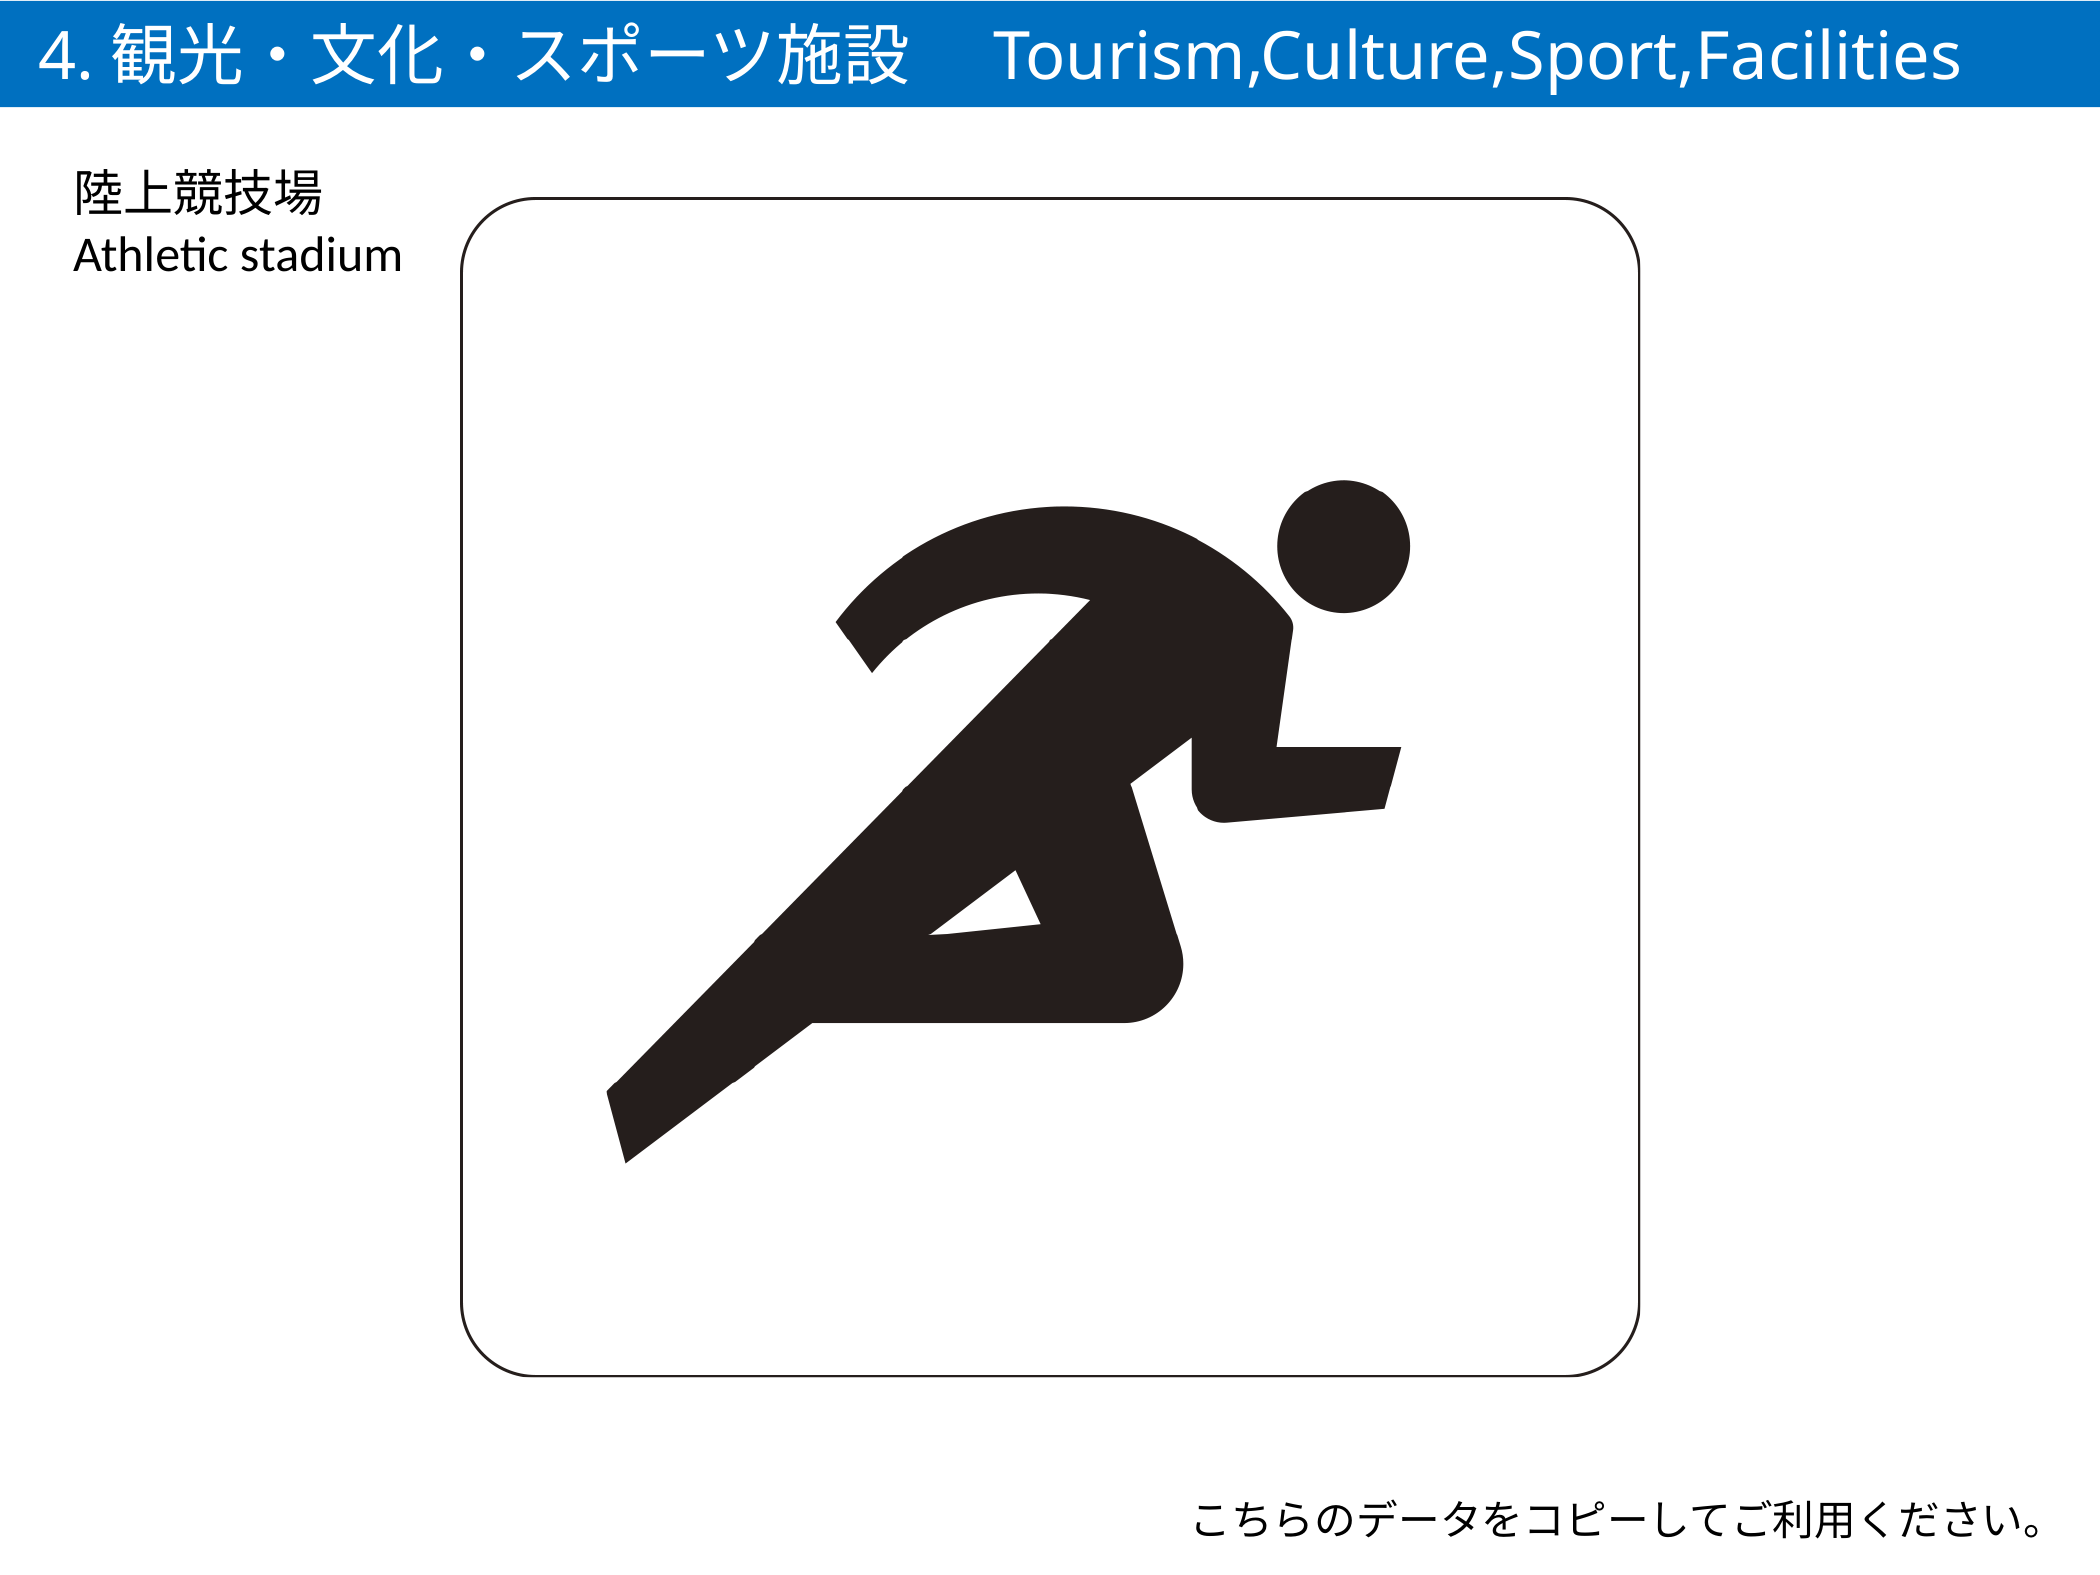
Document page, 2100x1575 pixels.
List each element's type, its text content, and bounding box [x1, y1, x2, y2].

picture [459, 196, 1641, 1378]
text_box [0, 0, 2100, 108]
text_box こちらのデータをコピーしてご利用ください。 [1174, 1486, 2081, 1552]
text_box 4.観光・文化・スポーツ施設 Tourism,Culture,Sport,Facilities [23, 5, 1979, 101]
text_box 陸上競技場 Athletic stadium [58, 153, 419, 289]
